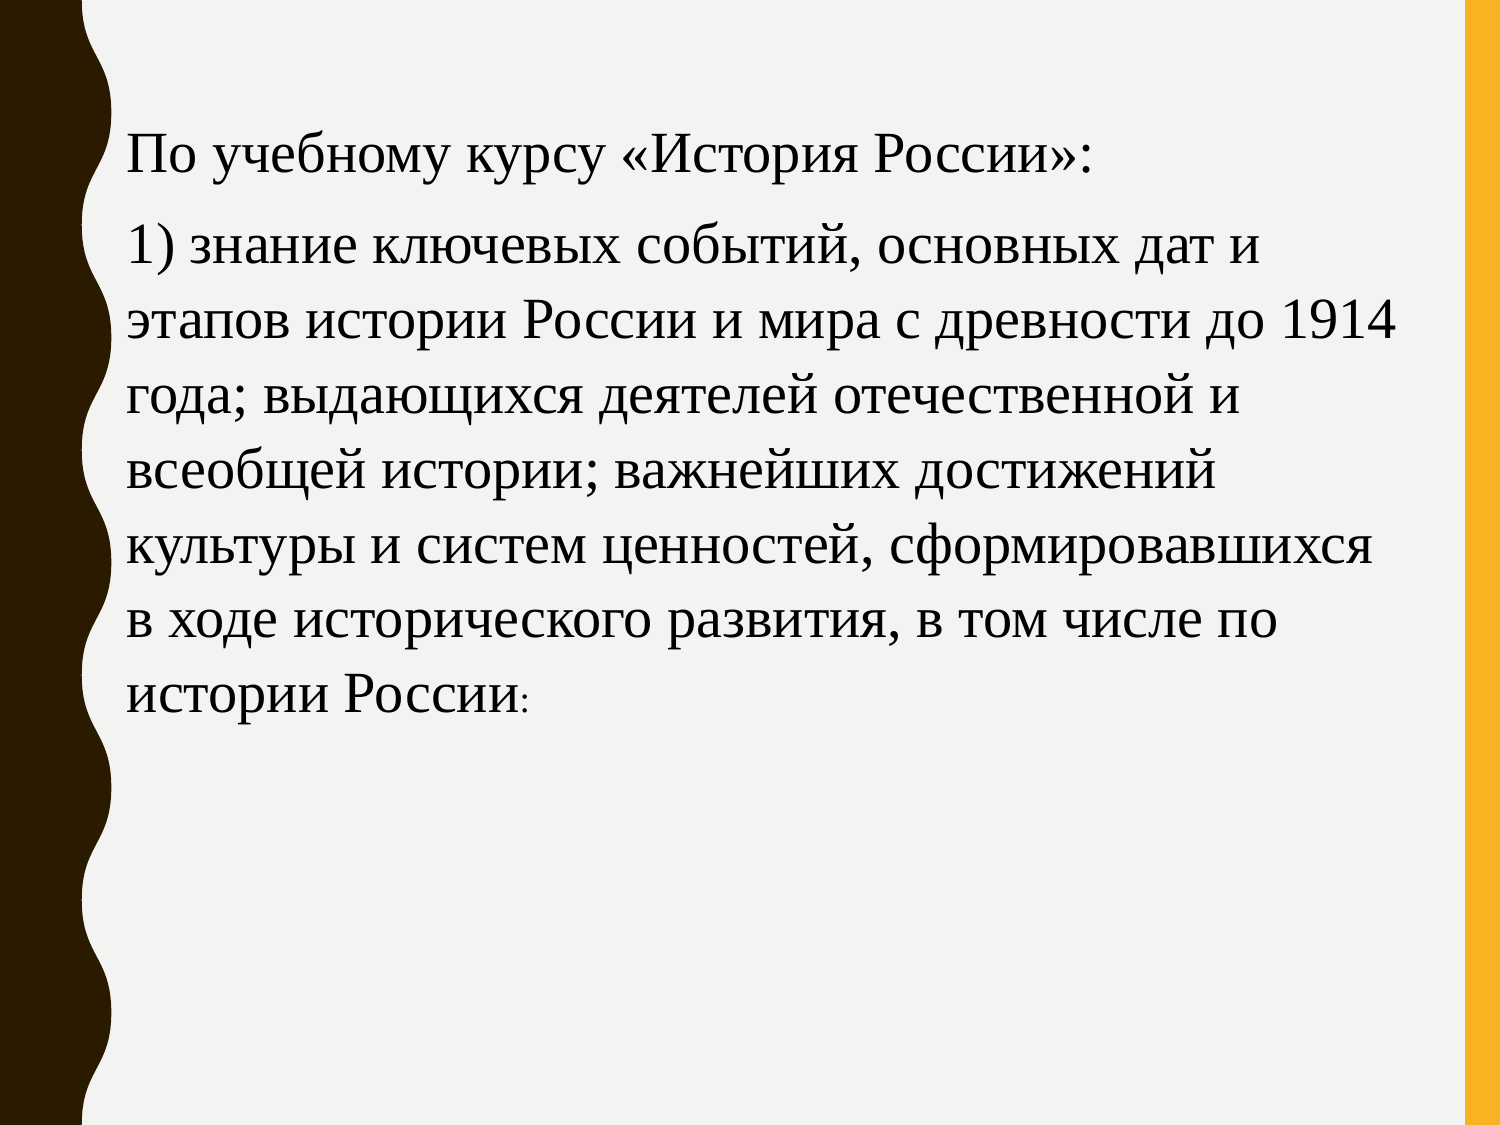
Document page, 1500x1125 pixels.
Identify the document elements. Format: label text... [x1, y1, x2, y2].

text_box По учебному курсу «История России»: 1) знание ключевых событий, основных дат и этапов истории России и мира с древности до 1914 года; выдающихся деятелей отечественной и всеобщей истории; важнейших достижений культуры и систем ценностей, сформировавшихся в ходе исторического развития, в том числе по истории России: [112, 101, 1424, 732]
